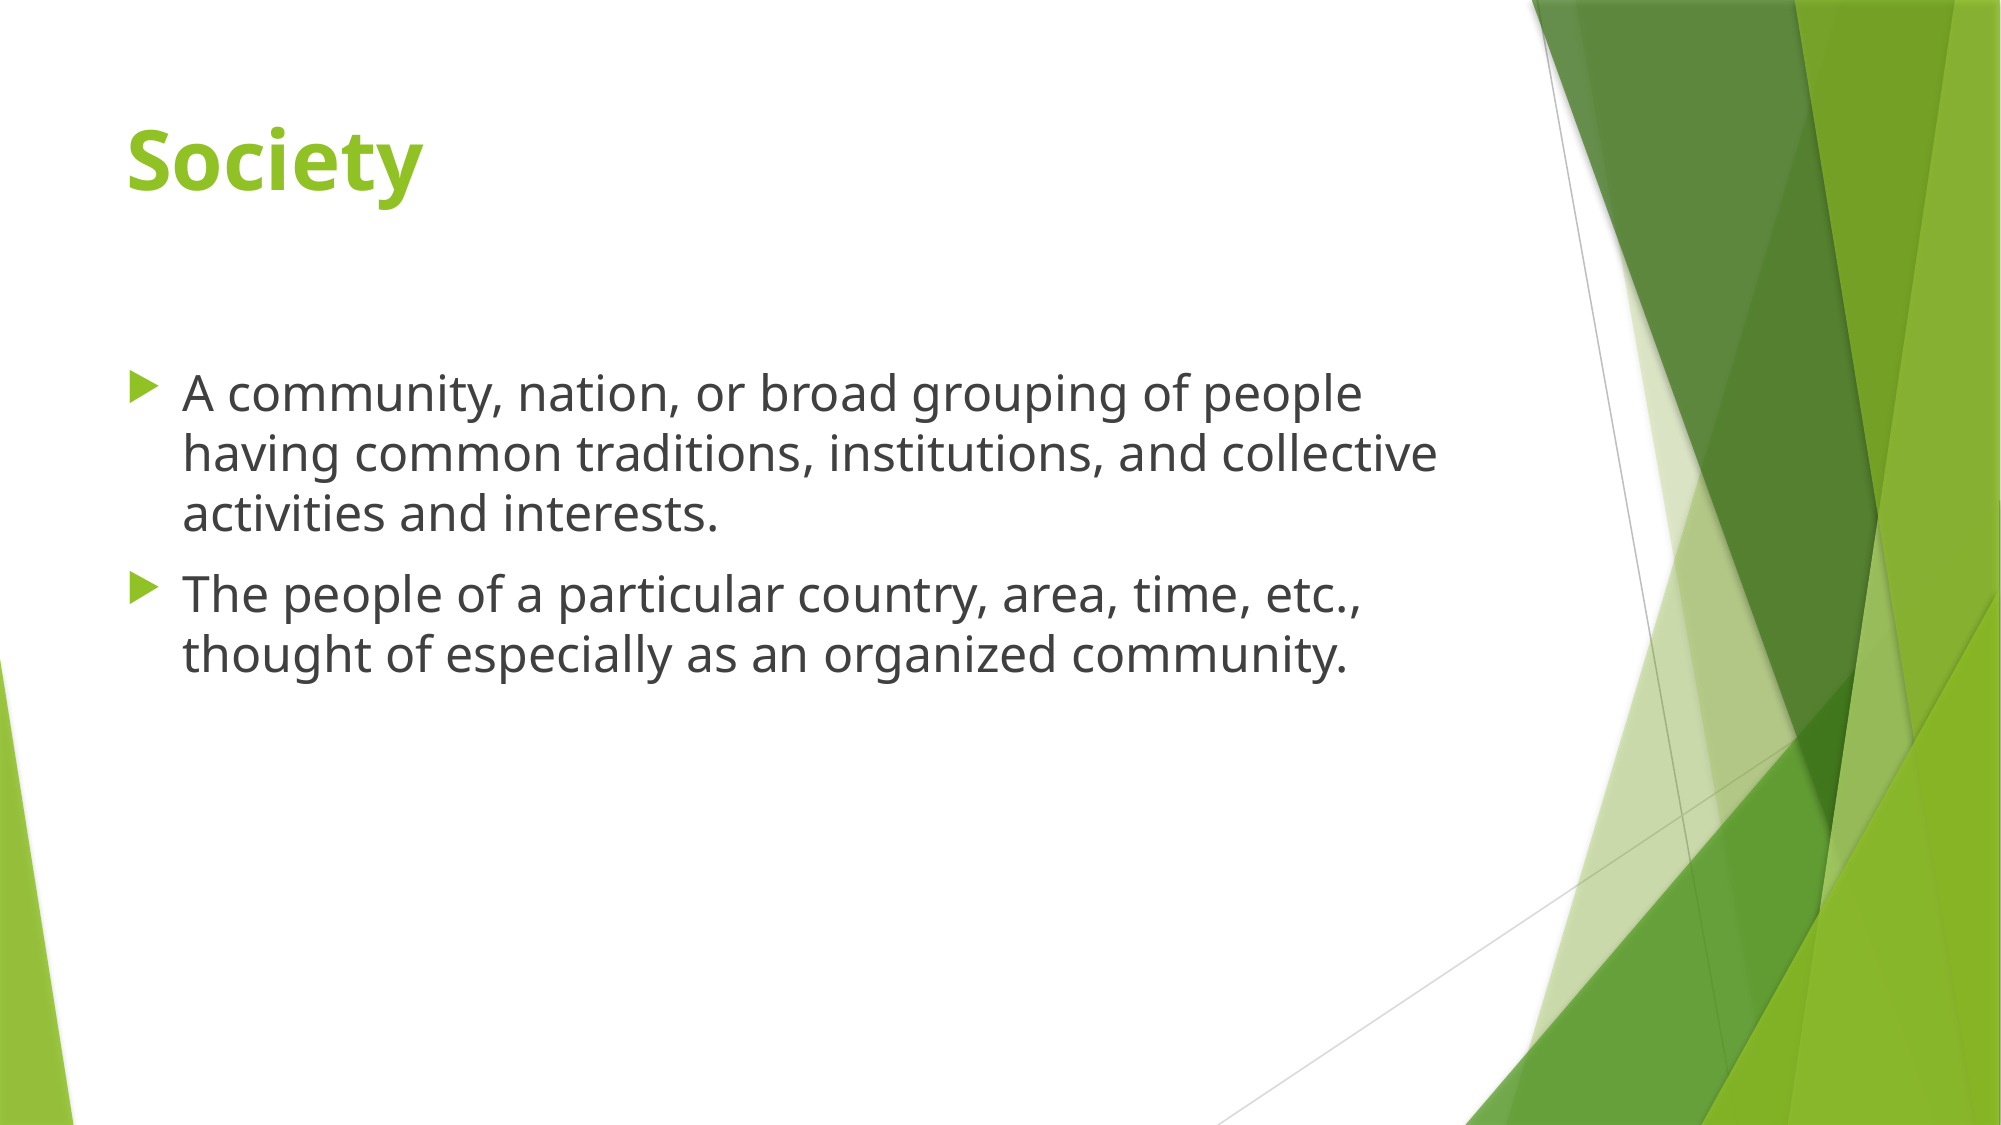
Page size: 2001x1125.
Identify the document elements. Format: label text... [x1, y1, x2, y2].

list A community, nation, or broad grouping of people having common traditions, institutions, and collective activities and interests. The people of a particular country, area, time, etc., thought of especially as an organized community. [111, 354, 1522, 992]
title Society [111, 99, 1522, 317]
